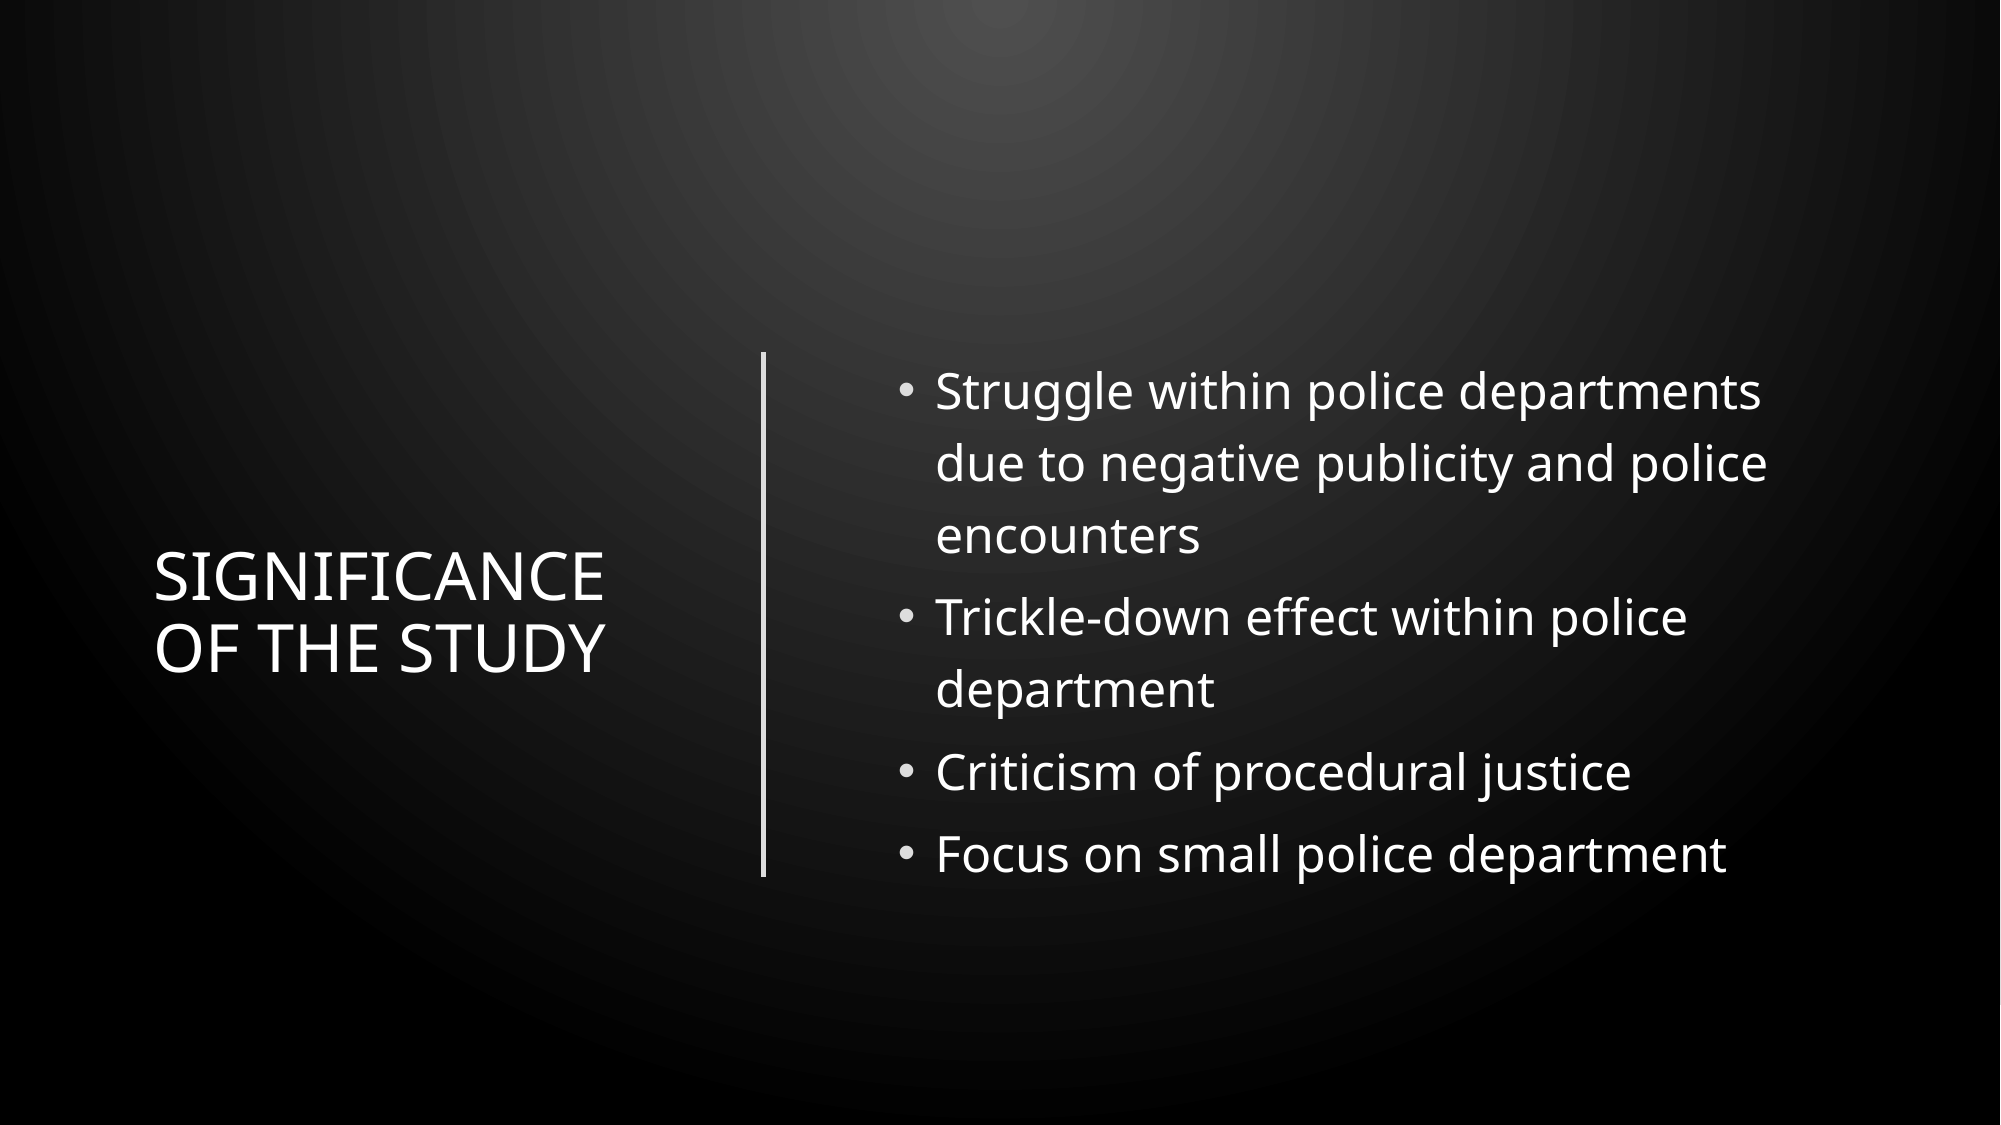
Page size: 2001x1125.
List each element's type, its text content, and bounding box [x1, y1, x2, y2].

title Significance of the study [138, 262, 720, 968]
list Struggle within police departments due to negative publicity and police encounters Trickle-down effect within police department Criticism of procedural justice Focus on small police department [807, 262, 1814, 968]
text_box [0, 0, 2000, 1125]
